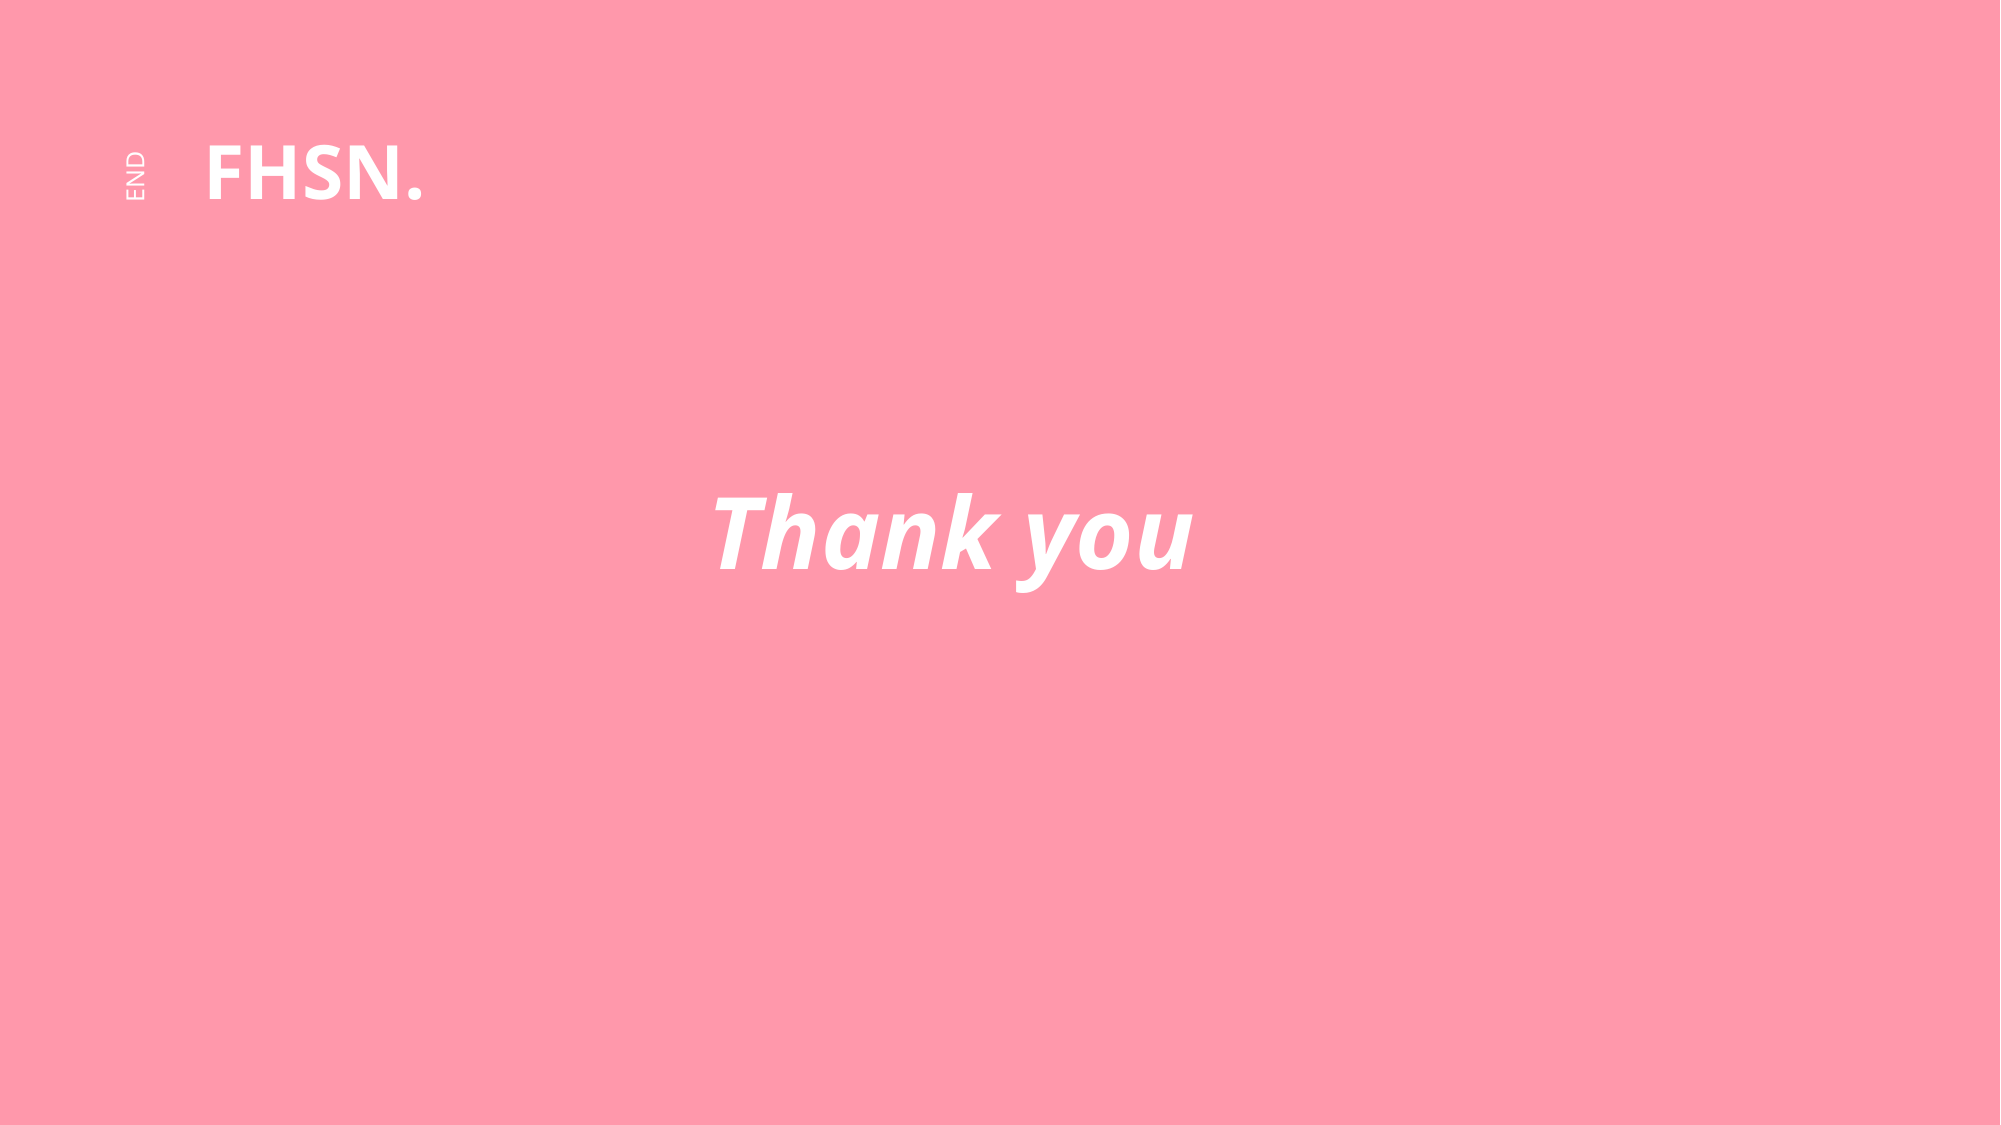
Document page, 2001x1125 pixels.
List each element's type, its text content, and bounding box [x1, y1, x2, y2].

text_box Thank you [692, 402, 1211, 577]
text_box END [111, 71, 158, 218]
text_box FHSN. [188, 71, 498, 207]
